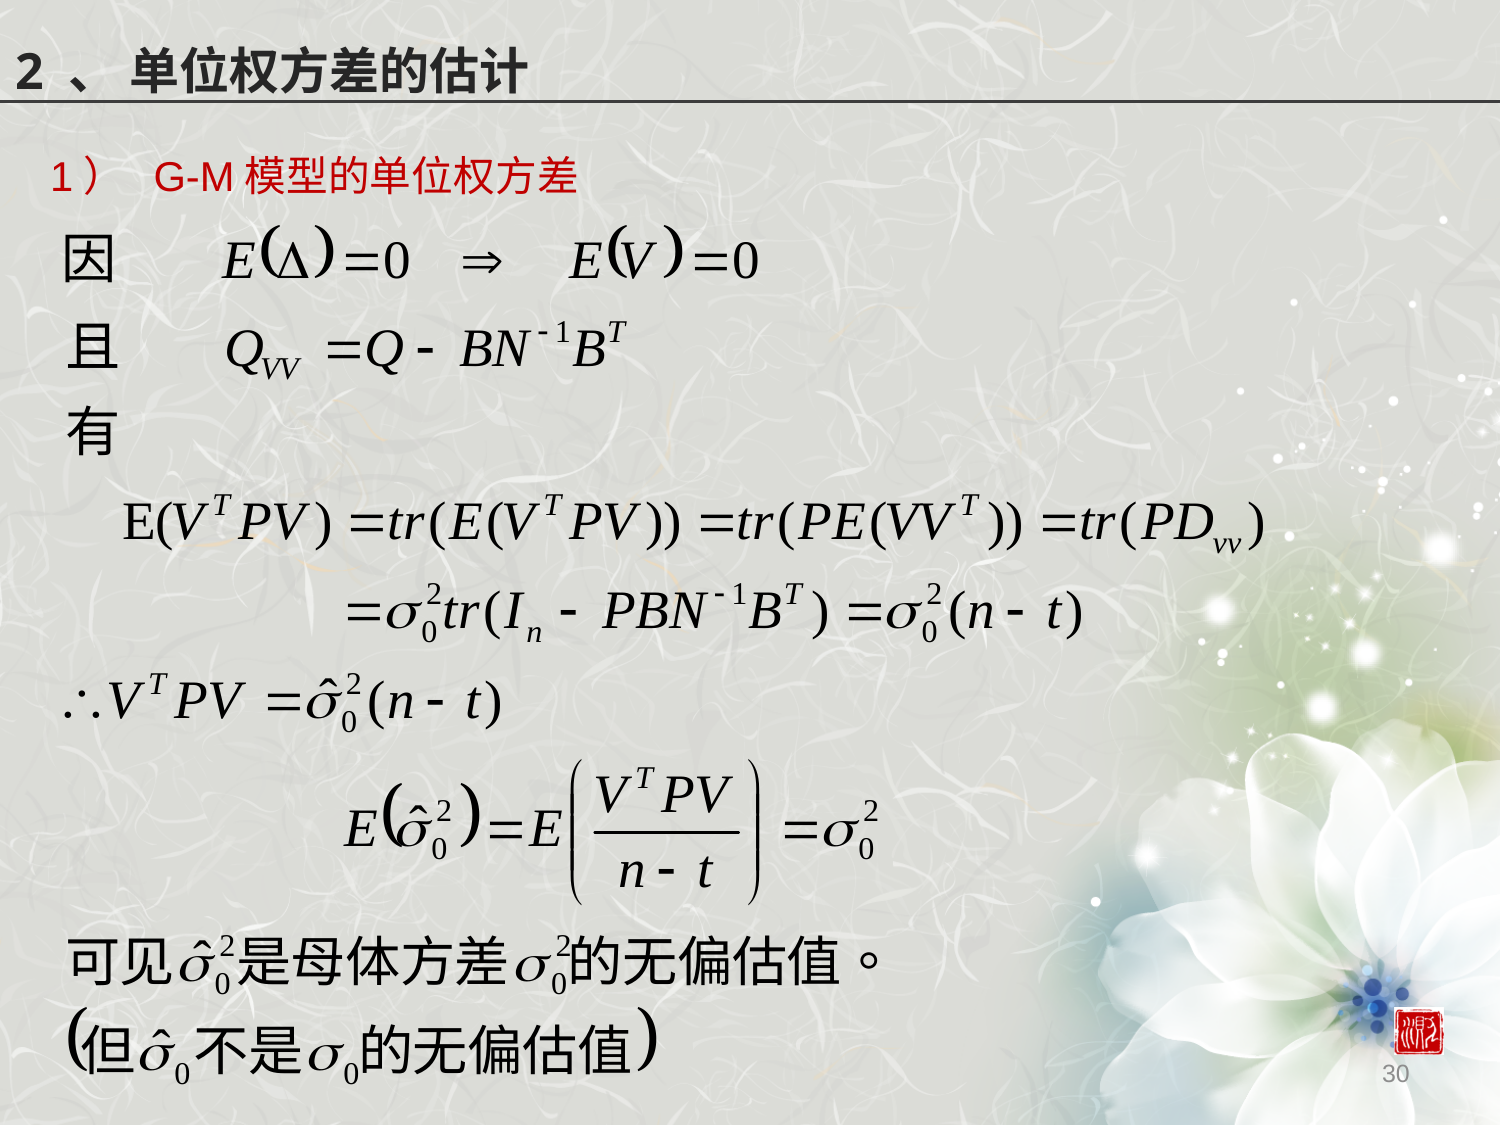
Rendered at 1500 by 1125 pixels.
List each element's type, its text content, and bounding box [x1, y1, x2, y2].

slide_number 30 [1277, 1042, 1425, 1103]
picture [0, 0, 1500, 100]
picture [0, 103, 1500, 1125]
title 2 、 单位权方差的估计 [0, 23, 985, 116]
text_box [58, 222, 1278, 1095]
list 1） G-M模型的单位权方差 [34, 116, 1283, 191]
